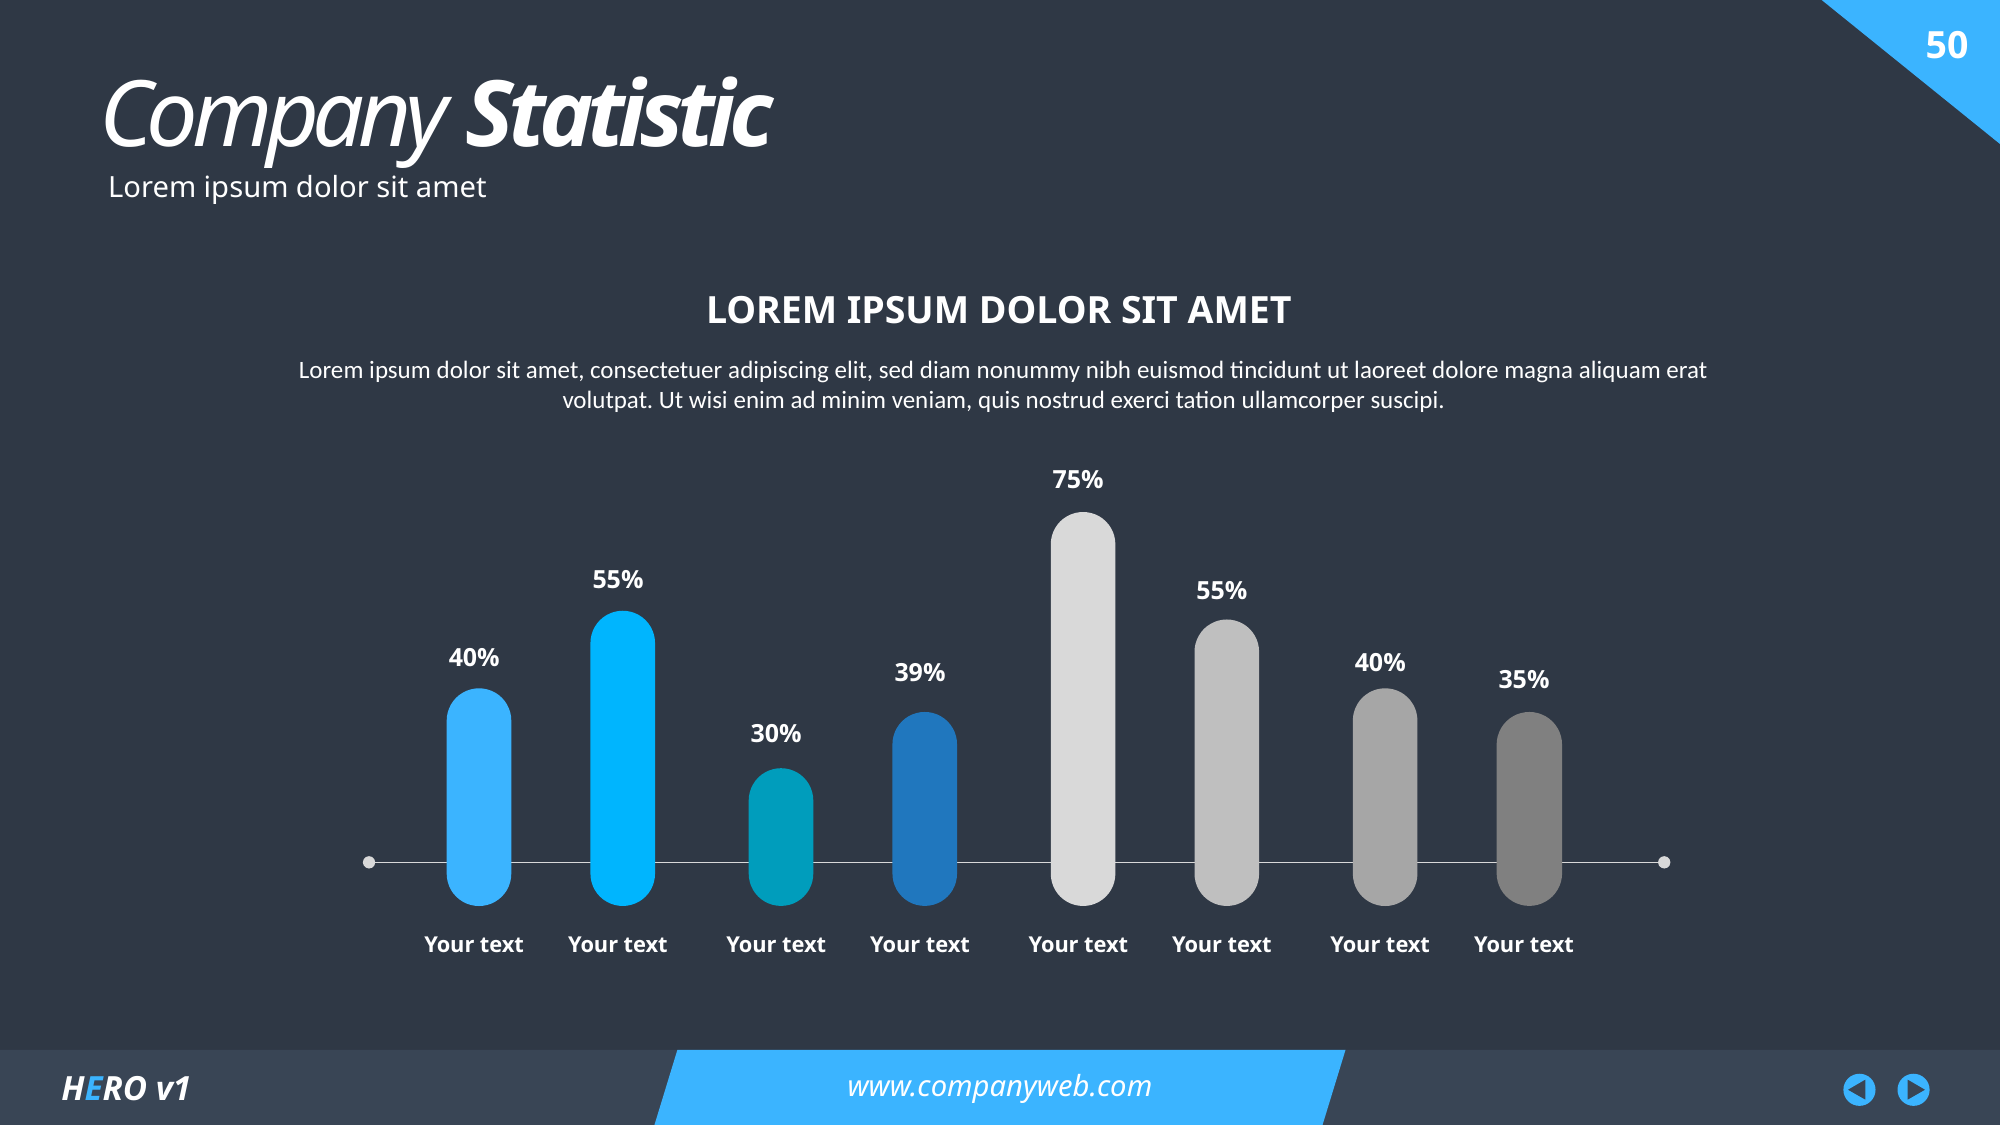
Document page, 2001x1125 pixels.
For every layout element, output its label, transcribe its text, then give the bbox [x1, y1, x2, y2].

text_box [589, 609, 657, 862]
text_box Your text [538, 923, 697, 964]
text_box [1495, 710, 1564, 862]
text_box [1193, 618, 1261, 862]
text_box Lorem ipsum dolor sit amet [93, 169, 785, 207]
text_box Your text [1142, 923, 1301, 964]
text_box [589, 863, 657, 908]
text_box [1193, 863, 1261, 908]
text_box [1351, 863, 1419, 908]
text_box Your text [697, 923, 840, 964]
text_box 30% [697, 710, 856, 755]
text_box Your text [840, 923, 999, 964]
text_box Lorem ipsum dolor sit amet, consectetuer adipiscing elit, sed diam nonummy nibh euismod tincidunt ut laoreet dolore magna aliquam erat volutpat. Ut wisi enim ad minim veniam, quis nostrud exerci tation ullamcorper suscipi. [265, 346, 1744, 421]
text_box [747, 863, 815, 907]
text_box Your text [1301, 923, 1444, 964]
text_box [891, 863, 959, 907]
text_box [747, 767, 815, 862]
text_box Company Statistic [84, 63, 1171, 169]
text_box 75% [999, 455, 1158, 501]
text_box [891, 710, 959, 862]
text_box [445, 863, 513, 908]
text_box [1351, 687, 1419, 862]
text_box 55% [1142, 567, 1302, 612]
text_box [1049, 863, 1117, 908]
text_box Your text [1444, 923, 1604, 964]
text_box LOREM IPSUM DOLOR SIT AMET [264, 275, 1734, 348]
text_box [445, 687, 513, 862]
text_box [1049, 510, 1117, 862]
text_box 39% [840, 648, 1000, 694]
text_box Your text [395, 923, 538, 964]
text_box 35% [1444, 655, 1604, 701]
text_box 40% [395, 634, 554, 680]
text_box [1495, 863, 1564, 907]
text_box 55% [538, 555, 698, 601]
text_box 40% [1301, 638, 1460, 684]
text_box Your text [999, 923, 1142, 964]
